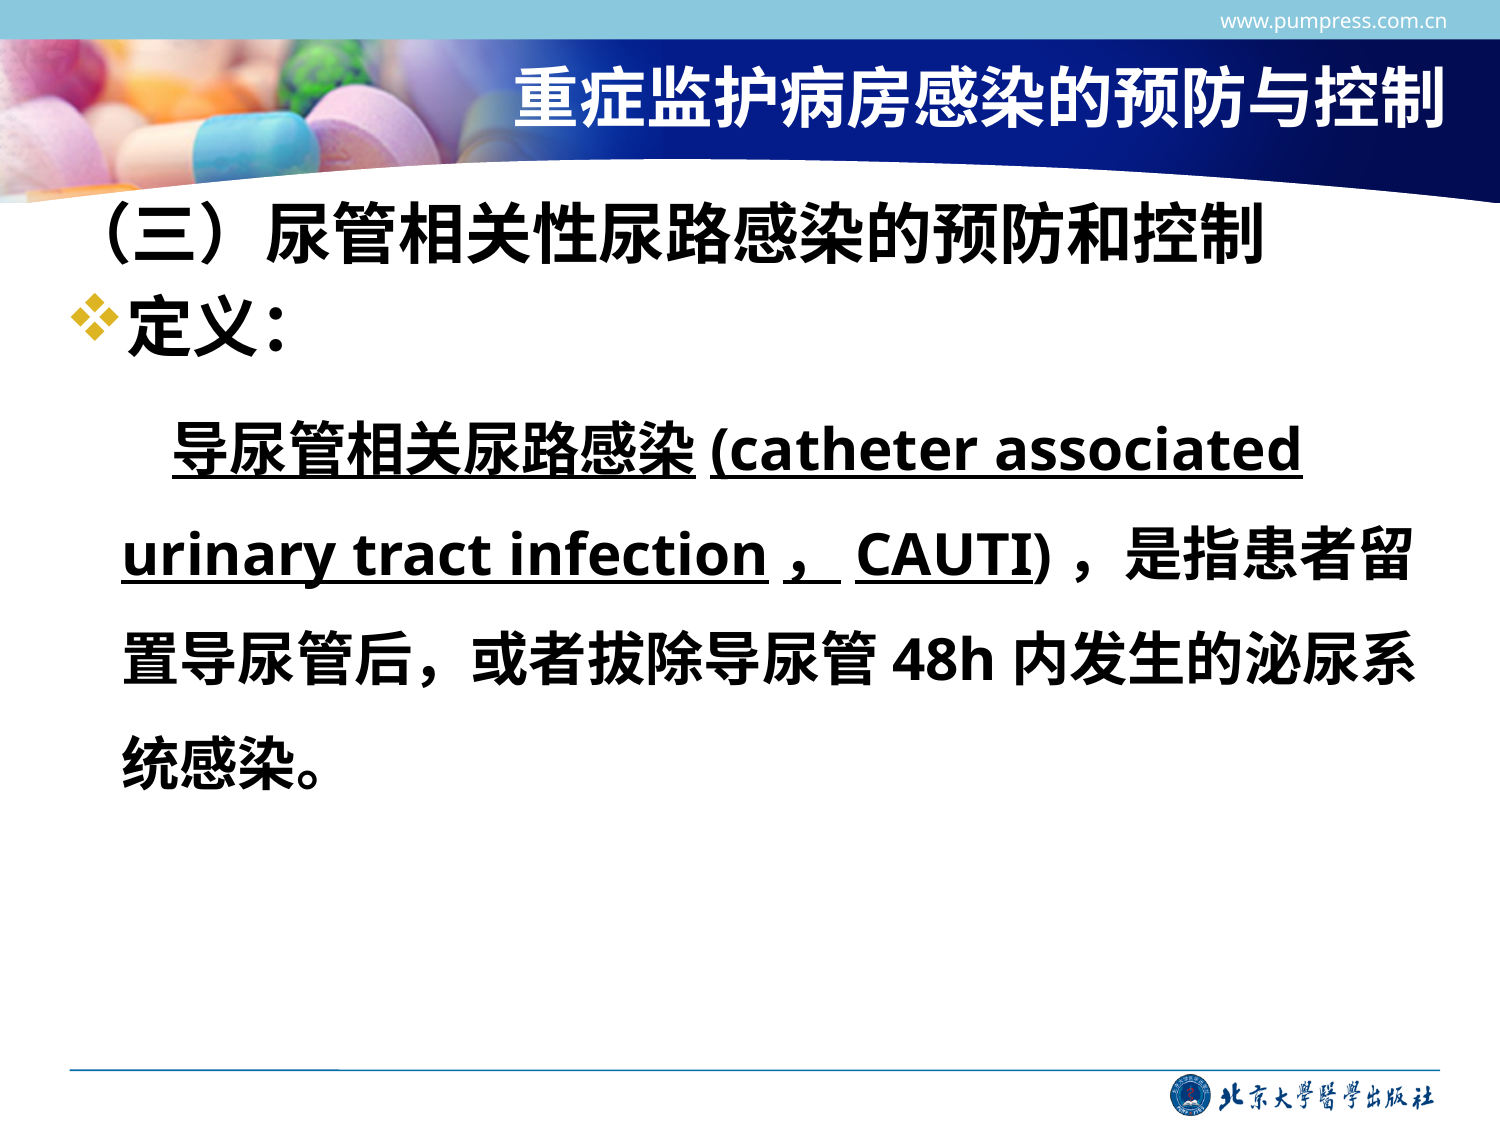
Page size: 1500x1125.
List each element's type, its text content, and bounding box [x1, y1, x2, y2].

title 重症监护病房感染的预防与控制 [137, 50, 1463, 143]
picture [1170, 1074, 1436, 1118]
slide_number www.pumpress.com.cn [1024, 0, 1463, 38]
list （三）尿管相关性尿路感染的预防和控制 定义： 导尿管相关尿路感染(catheter associated urinary tract infection，CAUTI)，是指患者留置导尿管后，或者拔除导尿管48h内发生的泌尿系统感染。 [50, 184, 1463, 985]
picture [0, 40, 1500, 203]
